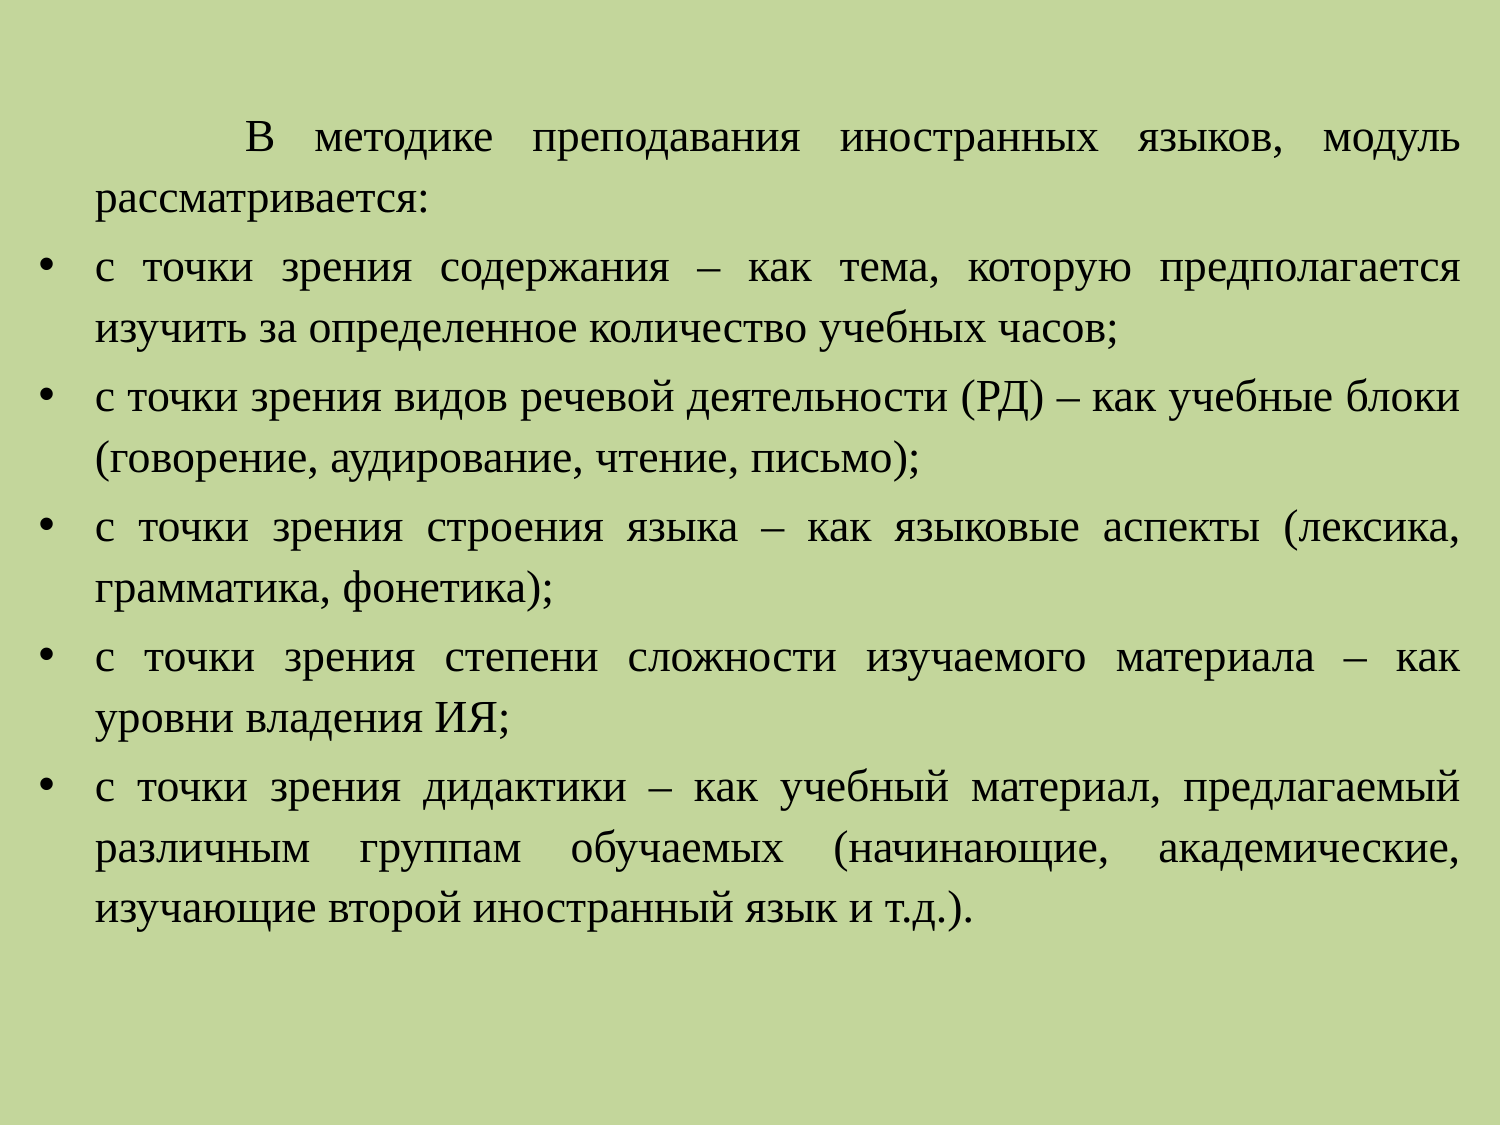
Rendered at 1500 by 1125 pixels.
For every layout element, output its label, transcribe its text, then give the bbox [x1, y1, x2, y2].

list В методике преподавания иностранных языков, модуль рассматривается: с точки зрения содержания – как тема, которую предполагается изучить за определенное количество учебных часов; с точки зрения видов речевой деятельности (РД) – как учебные блоки (говорение, аудирование, чтение, письмо); с точки зрения строения языка – как языковые аспекты (лексика, грамматика, фонетика); с точки зрения степени сложности изучаемого материала – как уровни владения ИЯ; с точки зрения дидактики – как учебный материал, предлагаемый различным группам обучаемых (начинающие, академические, изучающие второй иностранный язык и т.д.). [23, 23, 1477, 1102]
